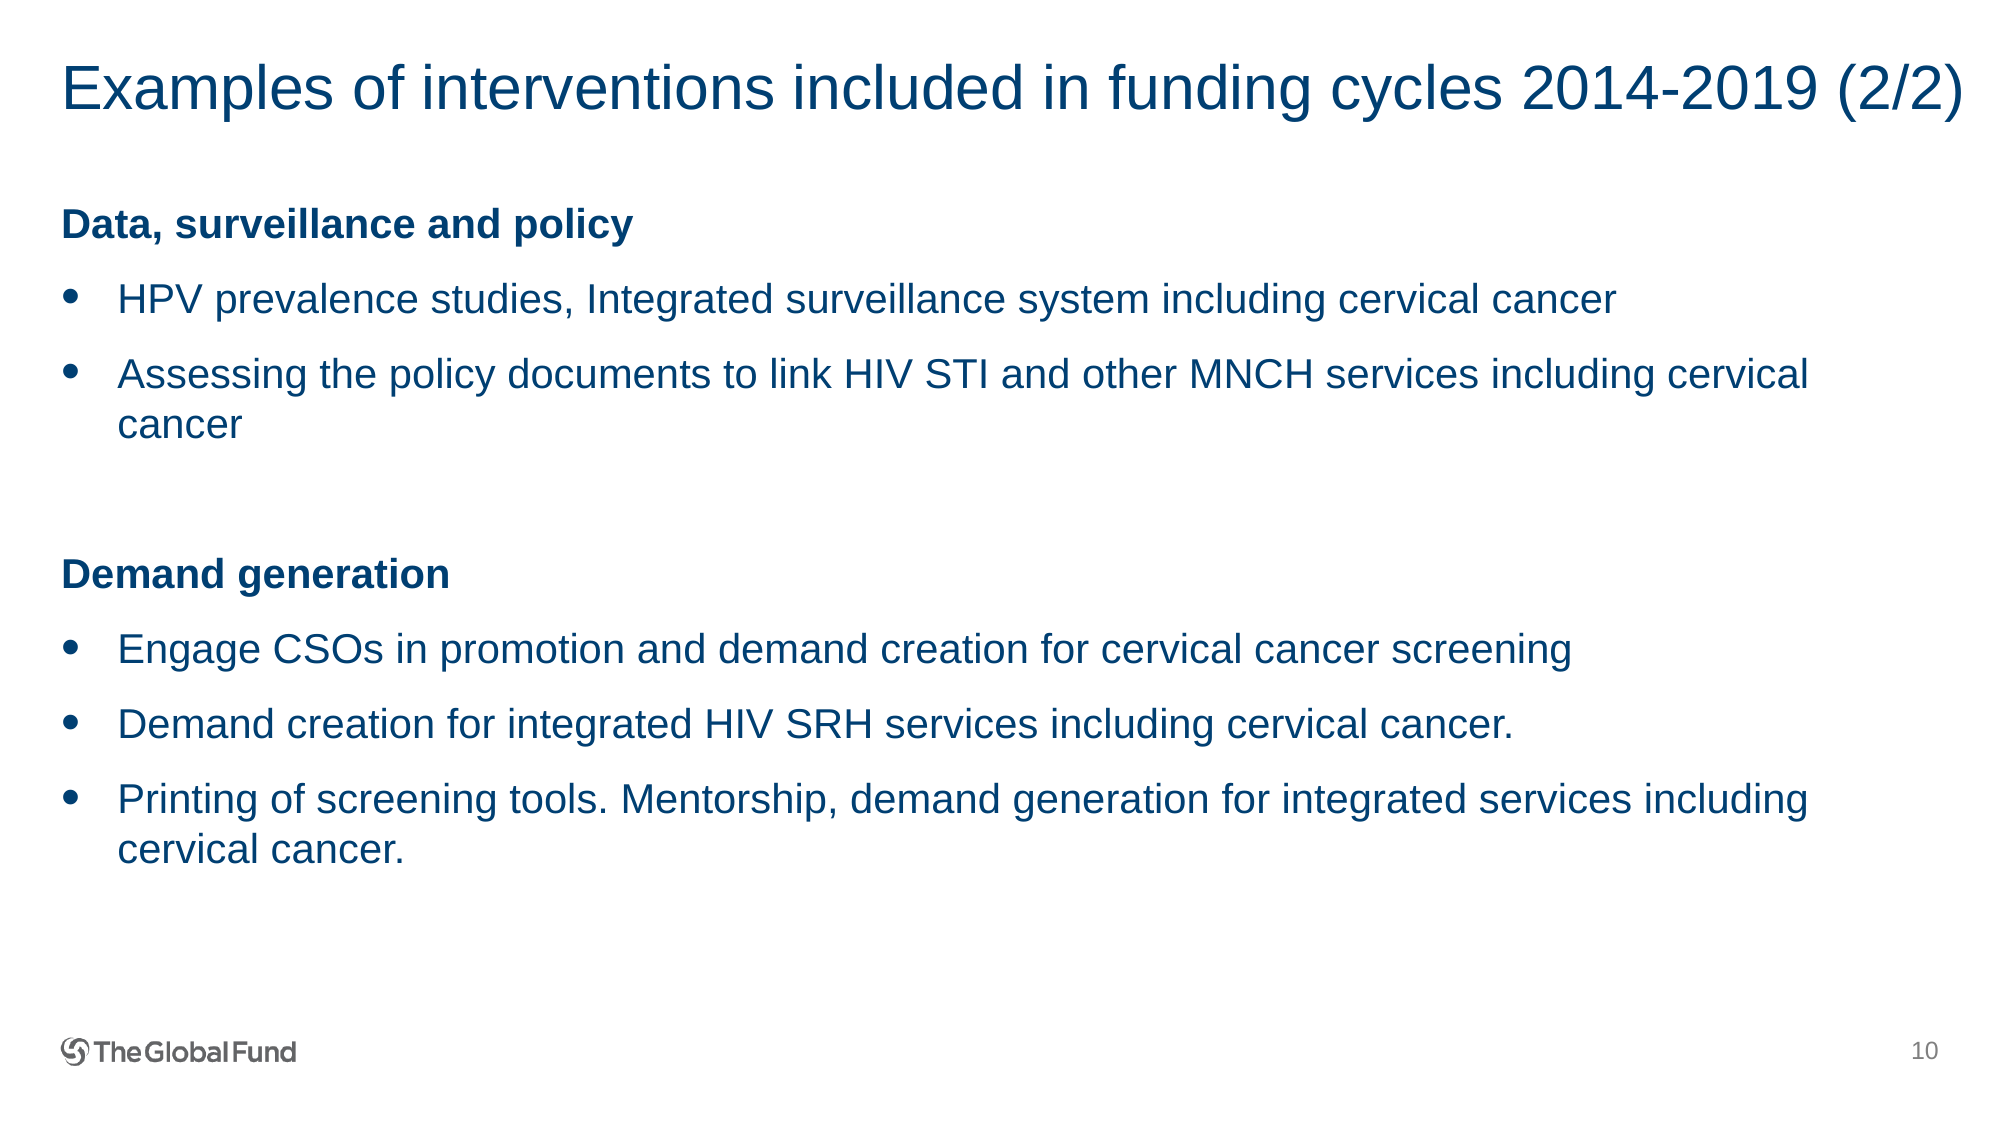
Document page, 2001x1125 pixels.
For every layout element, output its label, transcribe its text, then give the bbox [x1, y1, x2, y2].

slide_number 10 [1862, 1016, 1939, 1065]
picture [60, 1037, 296, 1066]
title Examples of interventions included in funding cycles 2014-2019 (2/2) [60, 55, 1969, 154]
list Data, surveillance and policy HPV prevalence studies, Integrated surveillance system including cervical cancer Assessing the policy documents to link HIV STI and other MNCH services including cervical cancer Demand generation Engage CSOs in promotion and demand creation for cervical cancer screening Demand creation for integrated HIV SRH services including cervical cancer. Printing of screening tools. Mentorship, demand generation for integrated services including cervical cancer. [60, 196, 1940, 982]
